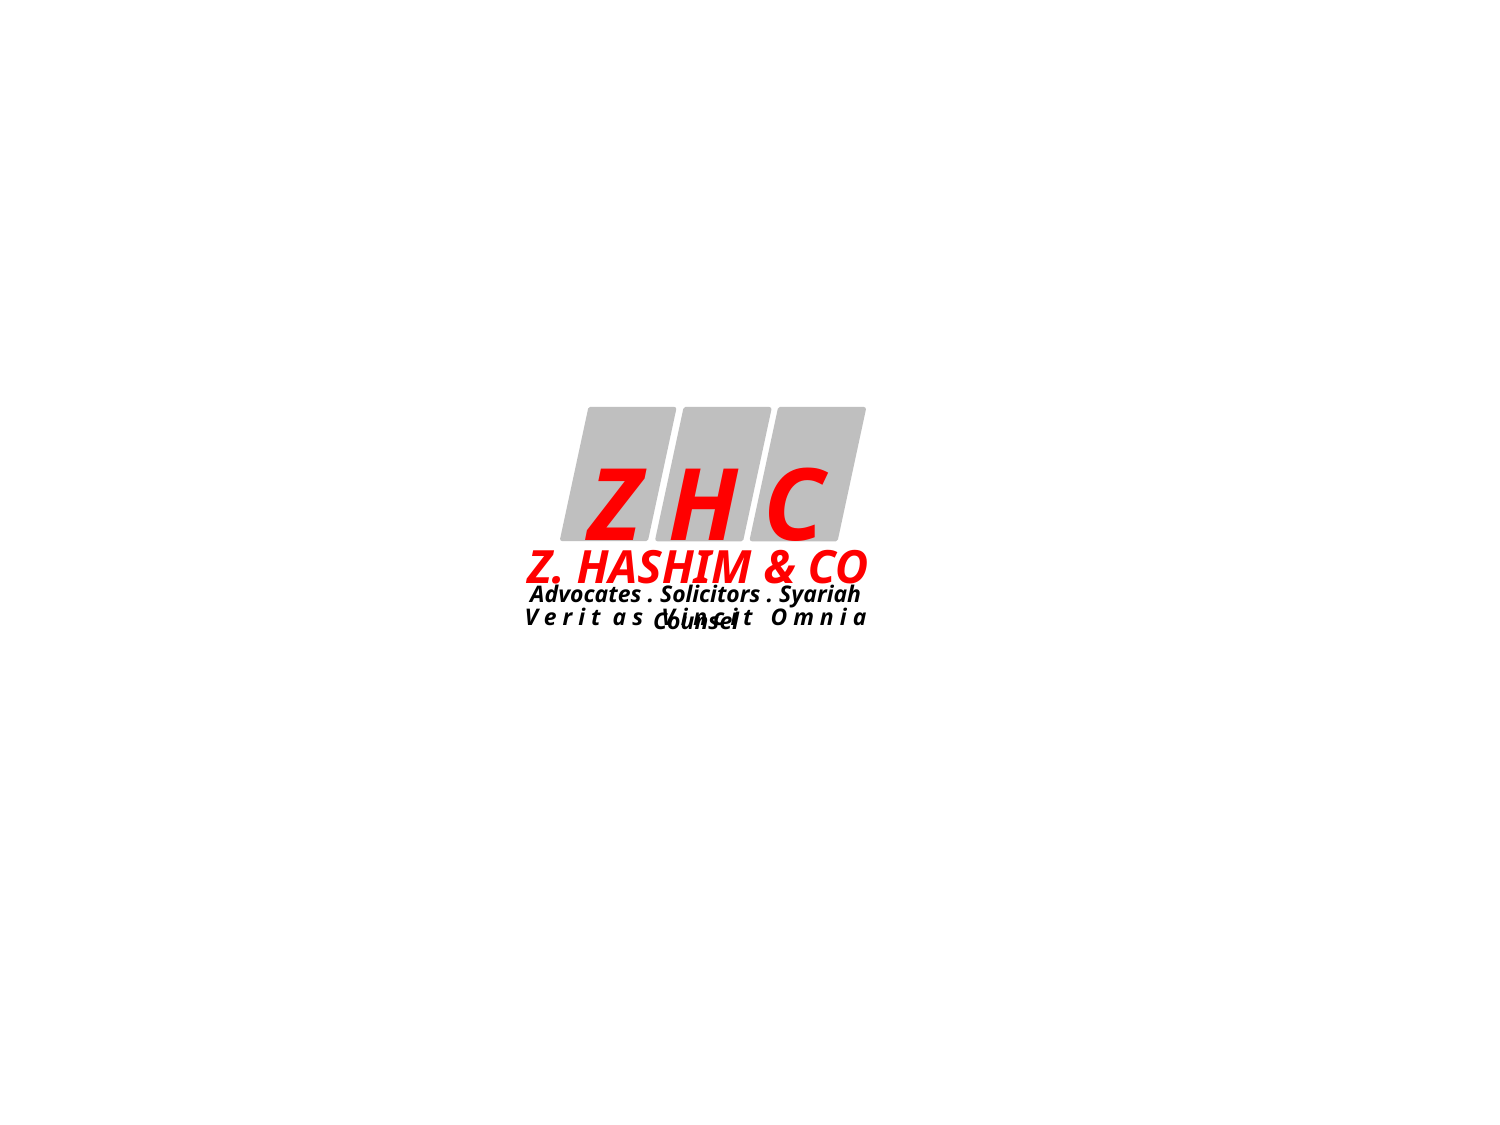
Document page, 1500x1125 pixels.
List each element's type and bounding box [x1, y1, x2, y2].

text_box [489, 408, 904, 639]
